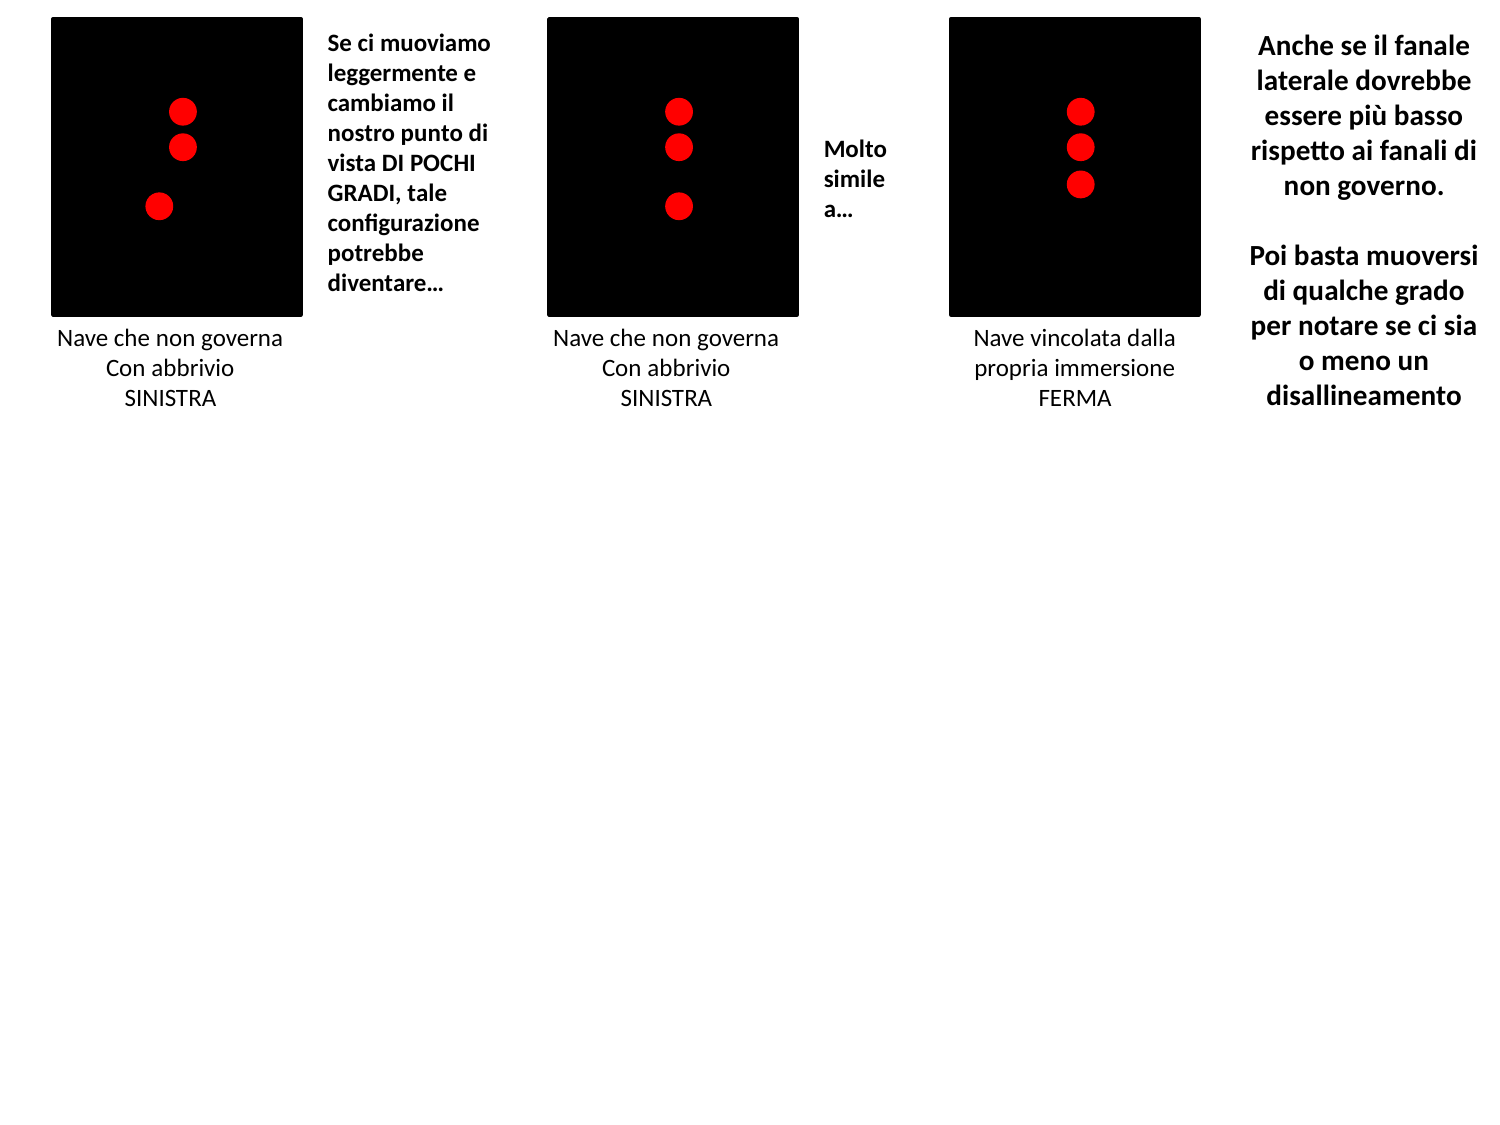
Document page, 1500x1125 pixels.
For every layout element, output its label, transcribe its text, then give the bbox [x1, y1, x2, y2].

text_box [1066, 133, 1095, 162]
text_box [1066, 170, 1095, 199]
text_box Se ci muoviamo leggermente e cambiamo il nostro punto di vista DI POCHI GRADI, tale configurazione potrebbe diventare… [312, 19, 526, 304]
text_box [169, 133, 197, 162]
text_box [1066, 97, 1095, 126]
text_box [145, 192, 174, 221]
text_box Nave che non governa Con abbrivio SINISTRA [538, 314, 795, 419]
text_box [51, 17, 303, 317]
text_box [665, 133, 693, 162]
text_box Nave che non governa Con abbrivio SINISTRA [42, 314, 299, 419]
text_box [547, 17, 799, 317]
text_box [169, 97, 197, 126]
text_box [949, 17, 1201, 317]
text_box Nave vincolata dalla propria immersione FERMA [950, 314, 1200, 419]
text_box [665, 192, 693, 221]
text_box [665, 97, 693, 126]
text_box Molto simile a… [808, 125, 928, 230]
text_box Anche se il fanale laterale dovrebbe essere più basso rispetto ai fanali di non governo. Poi basta muoversi di qualche grado per notare se ci sia o meno un disallineamento [1228, 19, 1500, 419]
